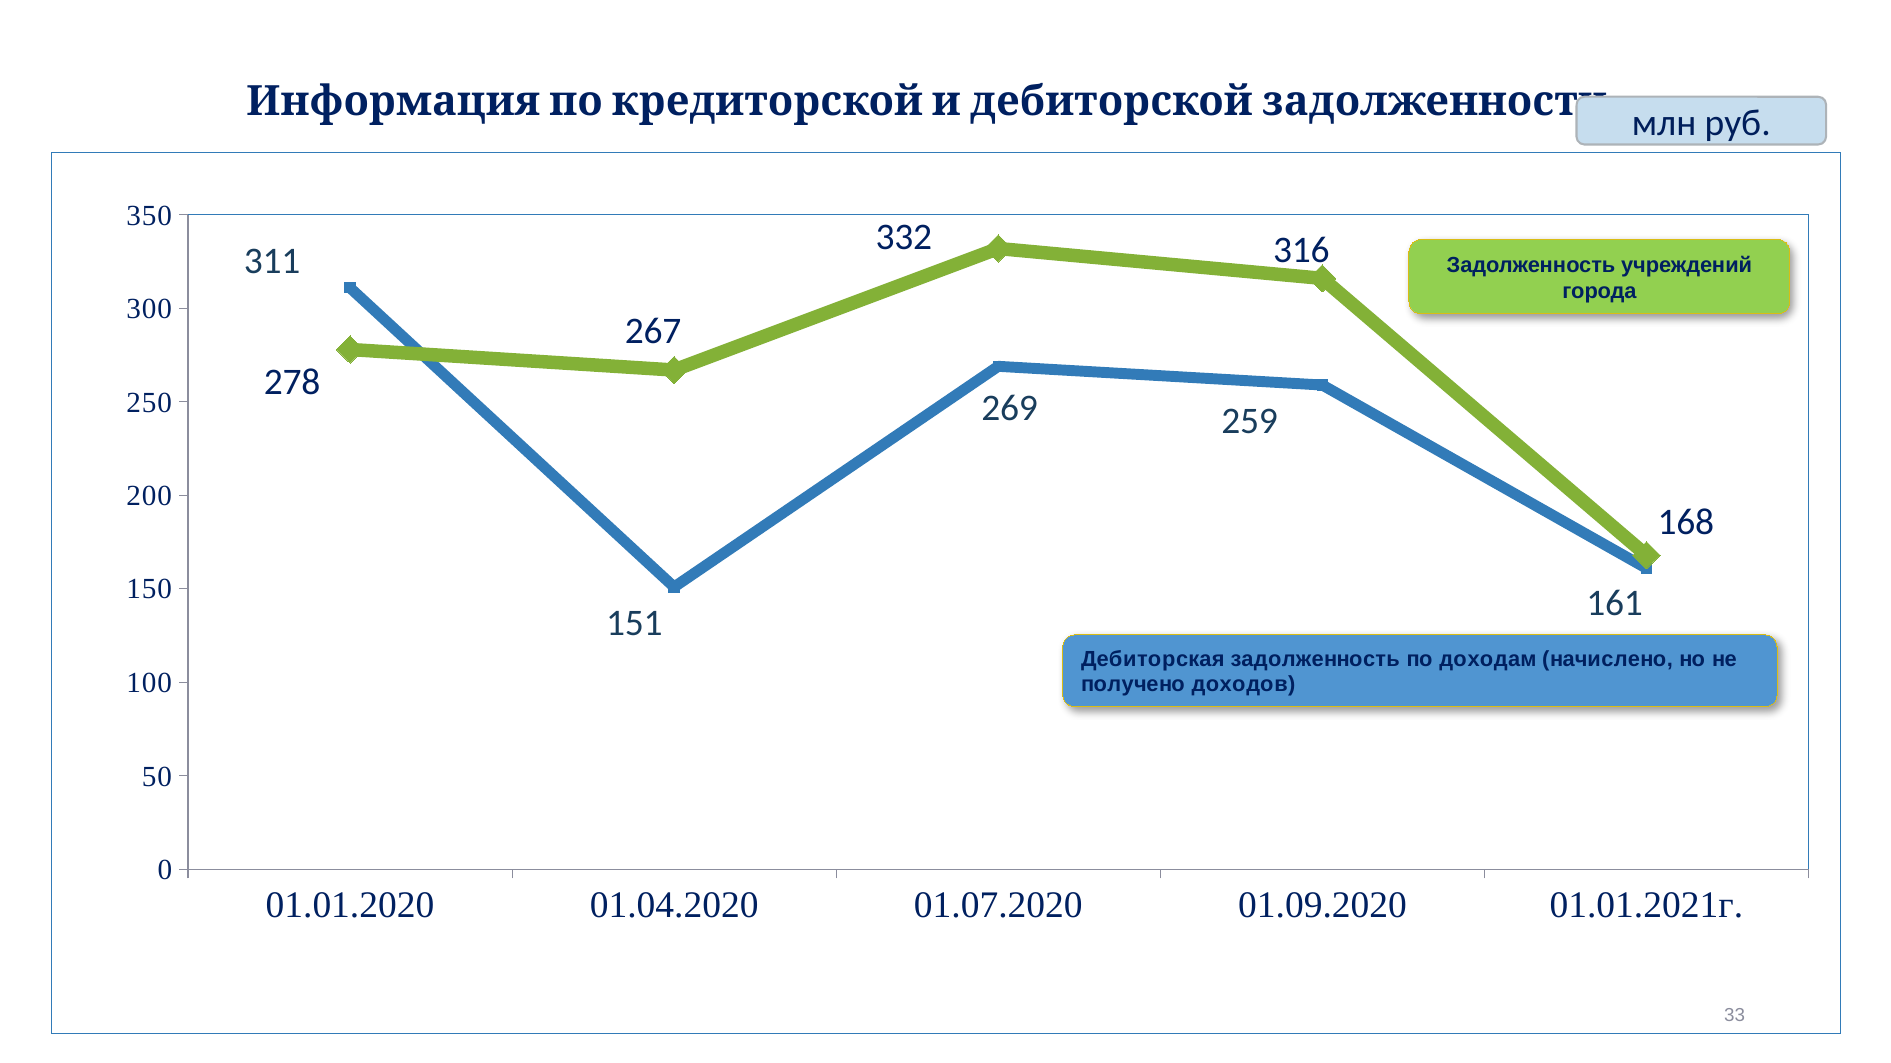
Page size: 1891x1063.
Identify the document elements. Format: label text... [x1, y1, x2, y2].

chart [51, 151, 1841, 1034]
text_box млн руб. [1575, 95, 1828, 146]
title Информация по кредиторской и дебиторской задолженности [111, 18, 1742, 141]
slide_number 33 [1334, 1034, 1761, 1042]
